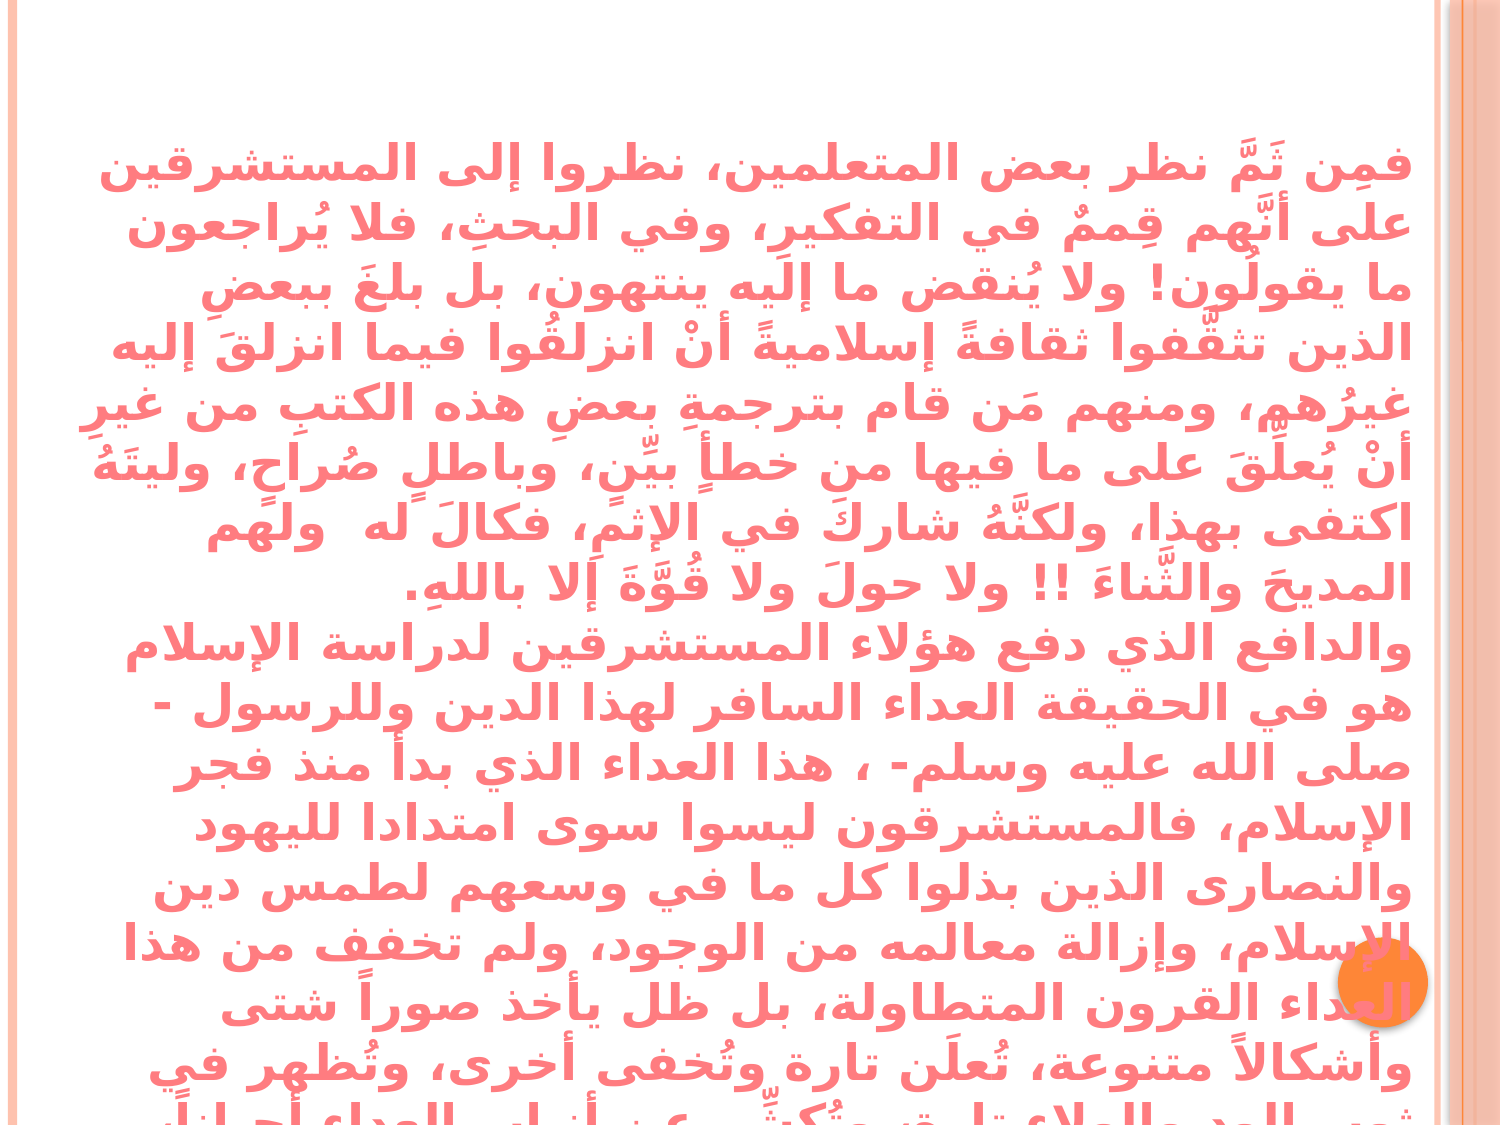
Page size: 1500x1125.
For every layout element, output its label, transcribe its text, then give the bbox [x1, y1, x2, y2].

text_box فمِن ثَمَّ نظر بعض المتعلمين، نظروا إلى المستشرقين على أنَّهم قِممٌ في التفكيرِ، وفي البحثِ، فلا يُراجعون ما يقولُون! ولا يُنقض ما إليه ينتهون، بل بلغَ ببعضِ الذين تثقَّفوا ثقافةً إسلاميةً أنْ انزلقُوا فيما انزلقَ إليه غيرُهم، ومنهم مَن قام بترجمةِ بعضِ هذه الكتبِ من غيرِ أنْ يُعلِّقَ على ما فيها من خطأٍ بيِّنٍ، وباطلٍ صُراحٍ، وليتَهُ اكتفى بهذا، ولكنَّهُ شاركَ في الإثمِ، فكالَ له ولهم المديحَ والثَّناءَ !! ولا حولَ ولا قُوَّةَ إلا باللهِ. والدافع الذي دفع هؤلاء المستشرقين لدراسة الإسلام هو في الحقيقة العداء السافر لهذا الدين وللرسول - صلى الله عليه وسلم- ، هذا العداء الذي بدأ منذ فجر الإسلام، فالمستشرقون ليسوا سوى امتدادا لليهود والنصارى الذين بذلوا كل ما في وسعهم لطمس دين الإسلام، وإزالة معالمه من الوجود، ولم تخفف من هذا العداء القرون المتطاولة، بل ظل يأخذ صوراً شتى وأشكالاً متنوعة، تُعلَن تارة وتُخفى أخرى، وتُظهر في ثوب الود والولاء تارة، وتُكشِّر عن أنياب العداء أحياناً، واشتدت هذه العداوة بعد الحروب الصليبية التي كانت نقطة تحول في الصراع الفكري والعقدي والسياسي بين الغرب المسيحي وبين الشرق الإسلامي، فقد عاش المستشرقون في هذه البيئة المفعمة ببغض الإسلام وارتضعوا من لبانها، ولذا جاء منهجهم يحوي بين طياته كل دسيسة وشبهة تطعن في هذا الدين. [46, 122, 1430, 1125]
